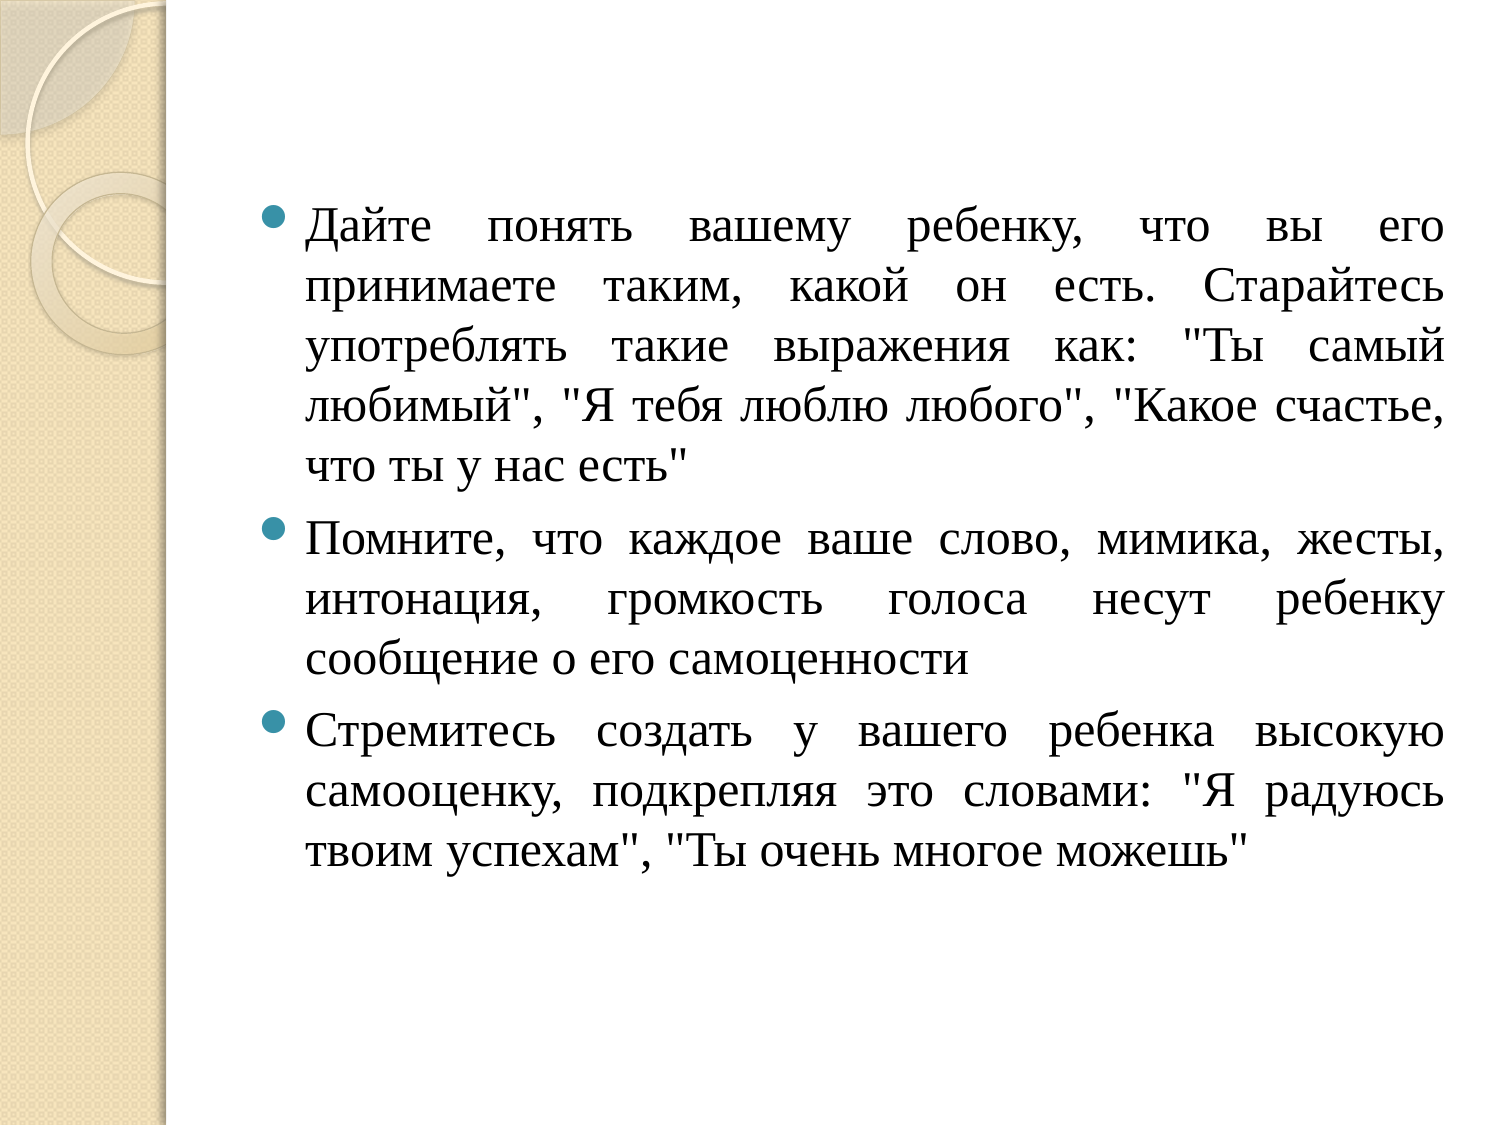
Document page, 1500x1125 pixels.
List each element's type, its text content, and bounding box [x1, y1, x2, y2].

list Дайте понять вашему ребенку, что вы его принимаете таким, какой он есть. Старайтесь употреблять такие выражения как: "Ты самый любимый", "Я тебя люблю любого", "Какое счастье, что ты у нас есть" Помните, что каждое ваше слово, мимика, жесты, интонация, громкость голоса несут ребенку сообщение о его самоценности Стремитесь создать у вашего ребенка высокую самооценку, подкрепляя это словами: "Я радуюсь твоим успехам", "Ты очень многое можешь" [230, 184, 1461, 972]
